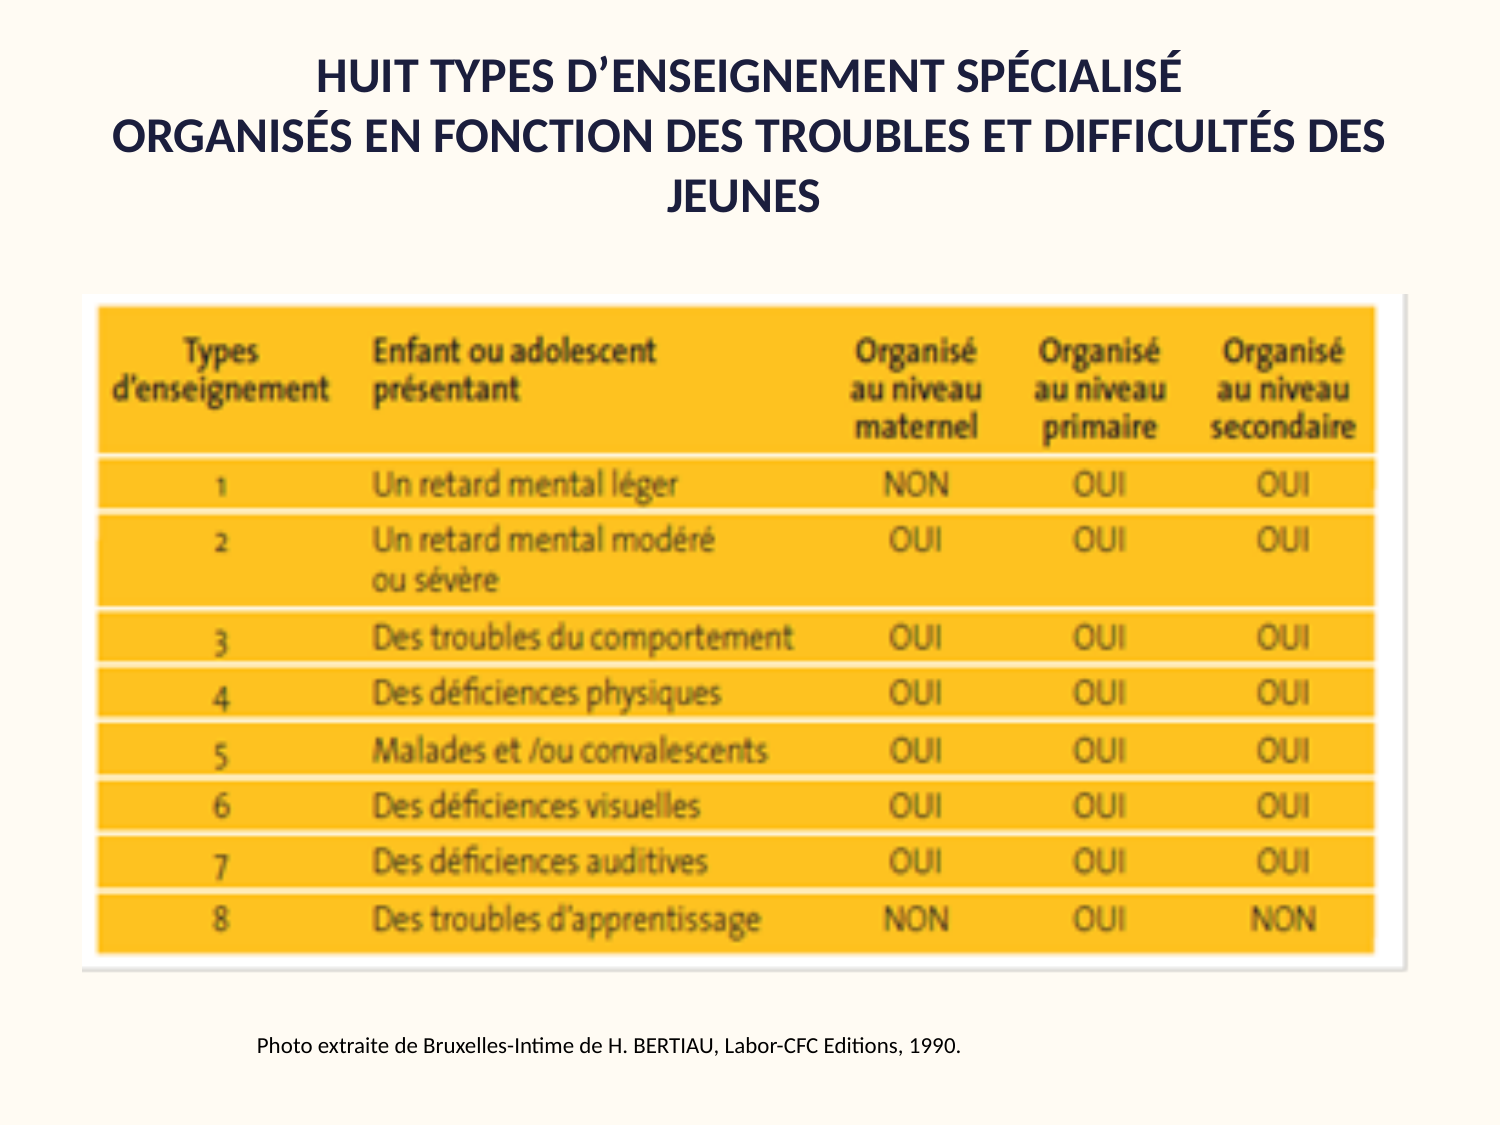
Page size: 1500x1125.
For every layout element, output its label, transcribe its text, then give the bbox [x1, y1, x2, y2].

title HUIT TYPES D’ENSEIGNEMENT SPÉCIALISÉ ORGANISÉS EN FONCTION DES TROUBLES ET DIFFICULTÉS DES JEUNES [75, 45, 1425, 220]
text_box Photo extraite de Bruxelles-Intime de H. BERTIAU, Labor-CFC Editions, 1990. [242, 1023, 1376, 1066]
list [81, 294, 1412, 977]
